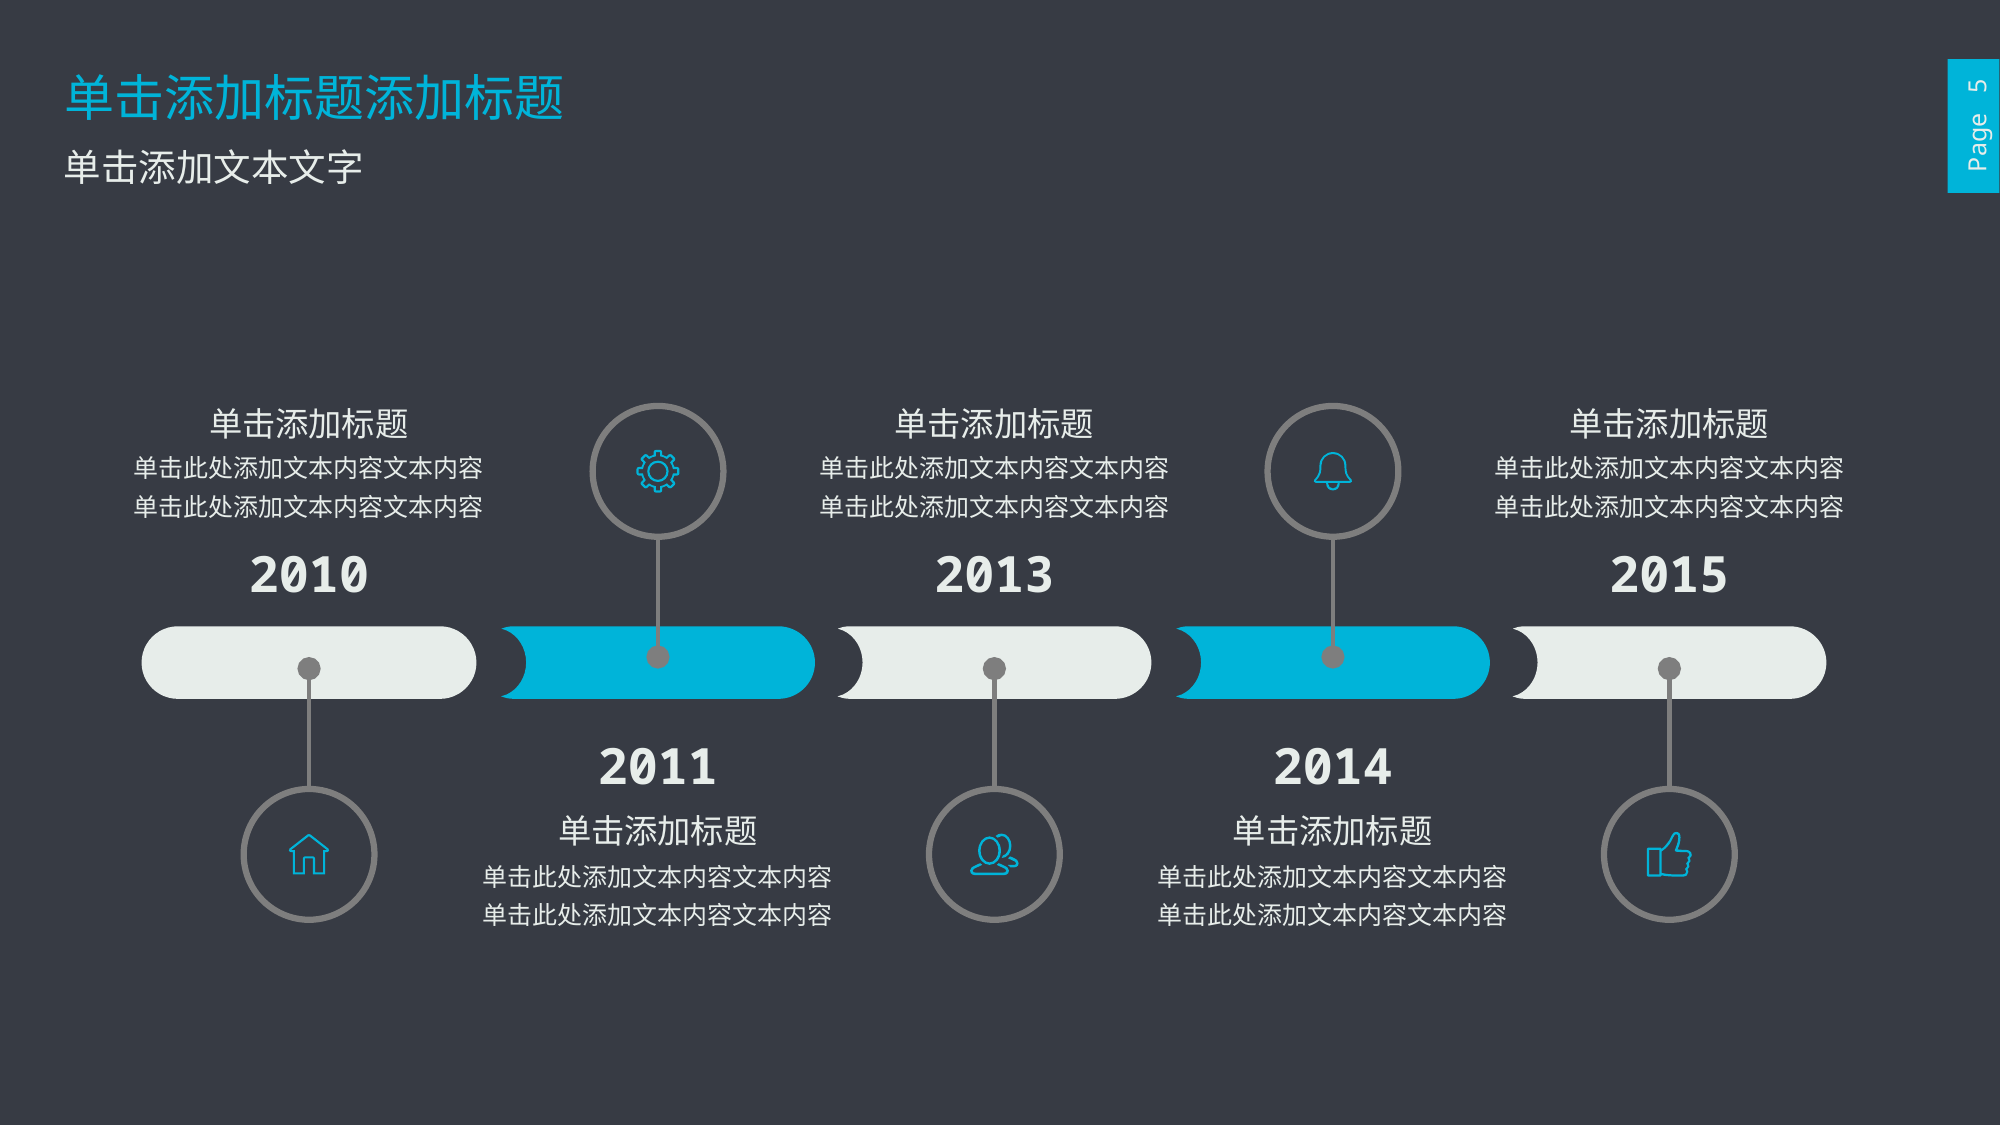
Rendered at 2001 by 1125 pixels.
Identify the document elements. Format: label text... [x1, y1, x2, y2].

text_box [1603, 668, 1735, 920]
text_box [466, 727, 850, 939]
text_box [117, 396, 501, 611]
text_box [1947, 58, 2000, 194]
text_box [1509, 625, 1828, 700]
text_box [834, 625, 1153, 700]
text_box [243, 668, 375, 920]
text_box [802, 396, 1187, 611]
text_box 单击添加标题添加标题 [49, 59, 580, 134]
text_box 单击添加文本文字 [48, 136, 379, 197]
text_box [497, 625, 816, 700]
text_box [1477, 396, 1862, 611]
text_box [928, 668, 1060, 920]
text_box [1140, 727, 1525, 939]
text_box [140, 625, 478, 700]
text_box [1267, 405, 1399, 657]
text_box Page 5 [1953, 64, 1999, 187]
text_box [1172, 625, 1491, 700]
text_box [592, 405, 724, 657]
